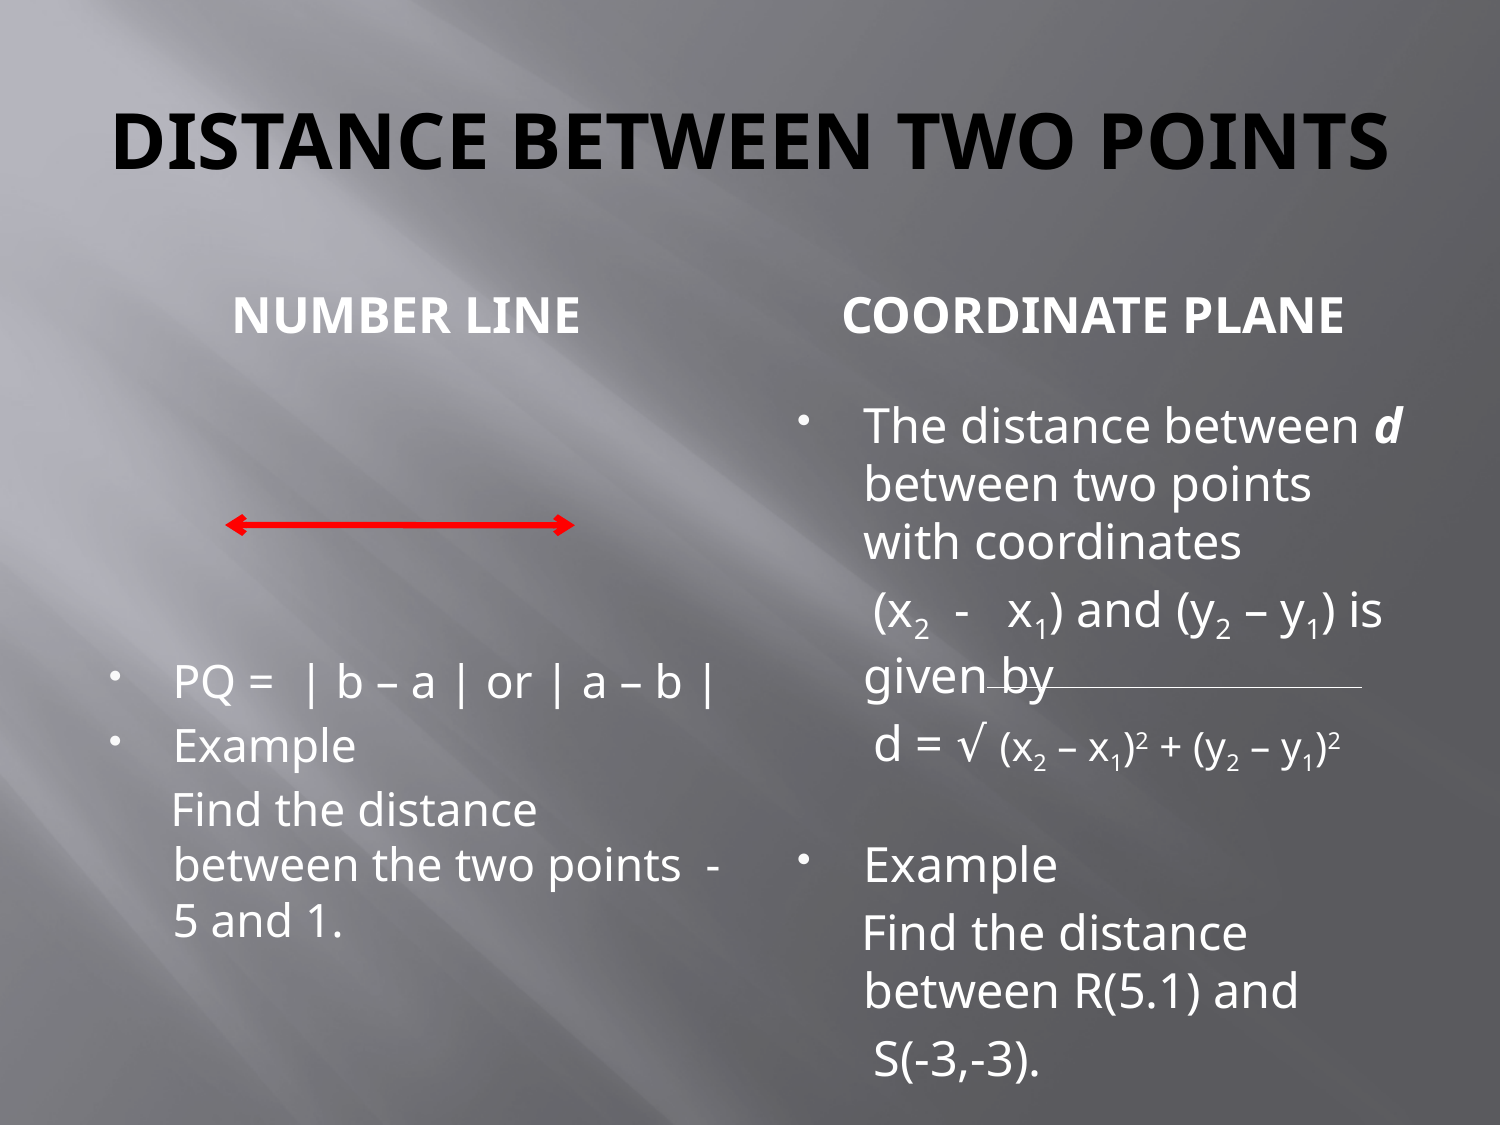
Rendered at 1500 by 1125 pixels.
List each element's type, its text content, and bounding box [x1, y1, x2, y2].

list Coordinate Plane [761, 251, 1425, 375]
list PQ = | b – a | or | a – b | Example Find the distance between the two points -5 and 1. [75, 387, 738, 1005]
list The distance between d between two points with coordinates (x2 - x1) and (y2 – y1) is given by d = √ (x2 – x1)2 + (y2 – y1)2 Example Find the distance between R(5.1) and S(-3,-3). [761, 387, 1425, 1100]
list Number line [75, 251, 738, 375]
title DISTANCE BETWEEN TWO POINTS [75, 44, 1425, 233]
